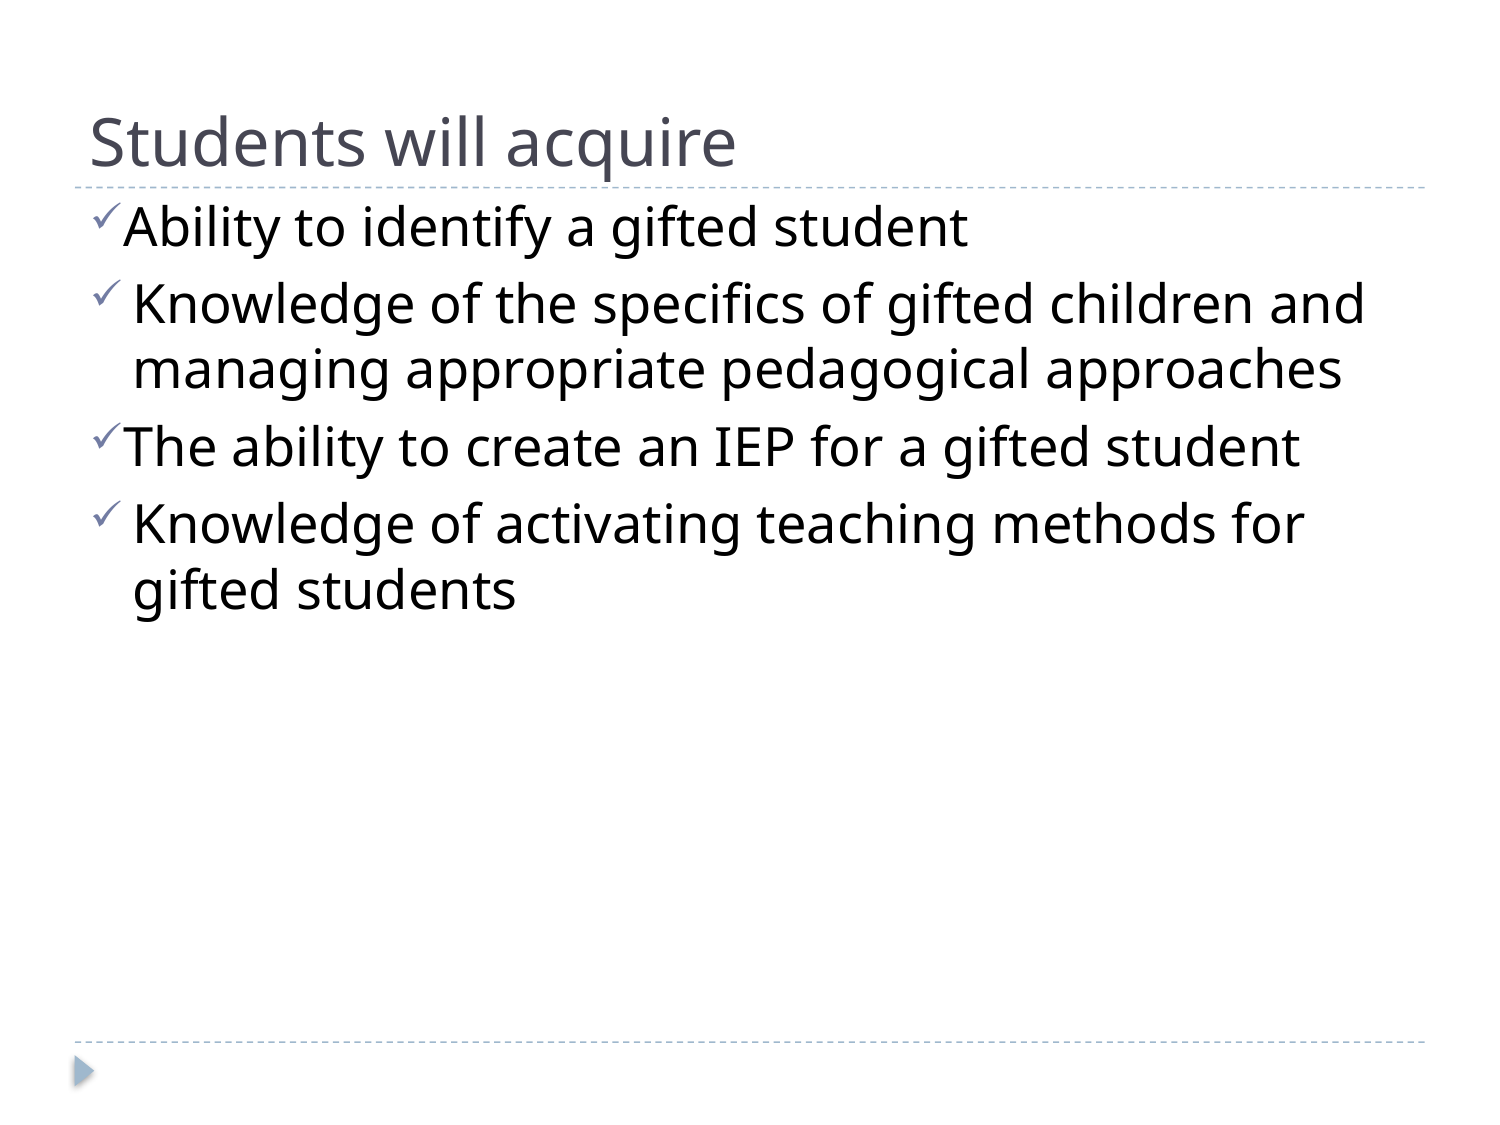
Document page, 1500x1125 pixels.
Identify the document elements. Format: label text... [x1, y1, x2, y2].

list Ability to identify a gifted student Knowledge of the specifics of gifted children and managing appropriate pedagogical approaches The ability to create an IEP for a gifted student Knowledge of activating teaching methods for gifted students [75, 184, 1425, 1083]
title Students will acquire [75, 24, 1425, 184]
